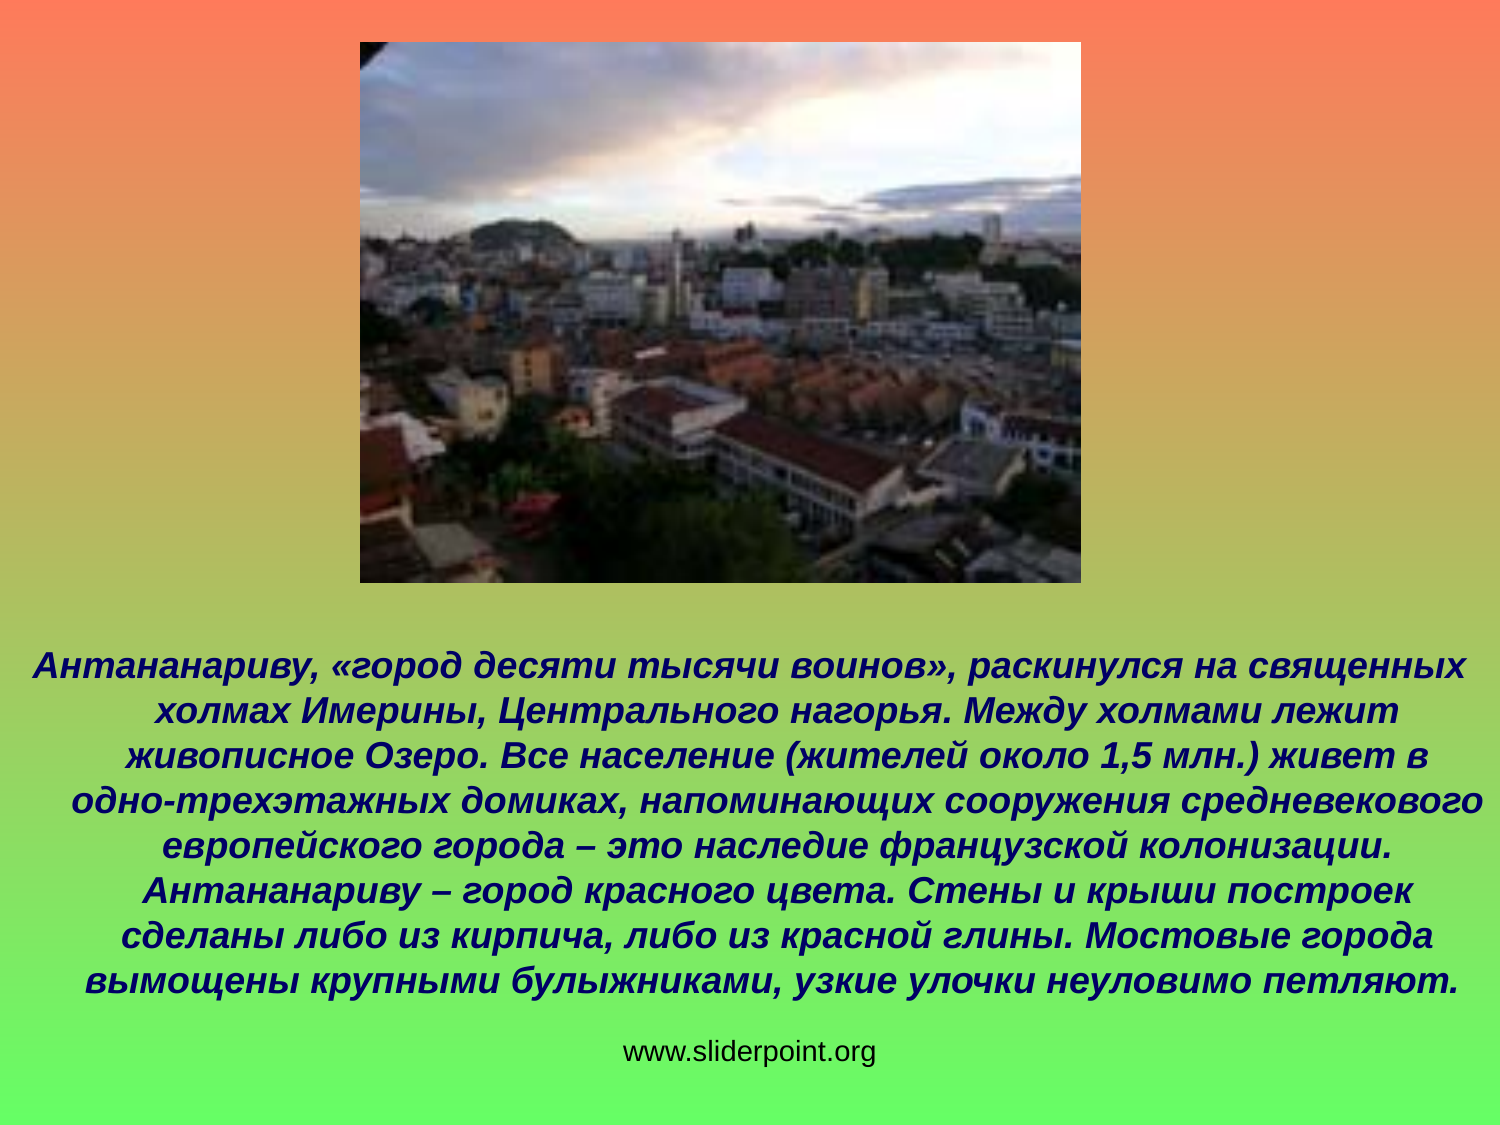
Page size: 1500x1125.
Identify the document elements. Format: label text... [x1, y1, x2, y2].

footer www.sliderpoint.org [512, 1024, 988, 1103]
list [359, 42, 1081, 584]
list Антананариву, «город десяти тысячи воинов», раскинулся на священных холмах Имерины, Центрального нагорья. Между холмами лежит живописное Озеро. Все население (жителей около 1,5 млн.) живет в одно-трехэтажных домиках, напоминающих сооружения средневекового европейского города – это наследие французской колонизации. Антананариву – город красного цвета. Стены и крыши построек сделаны либо из кирпича, либо из красной глины. Мостовые города вымощены крупными булыжниками, узкие улочки неуловимо петляют. [0, 633, 1500, 1065]
